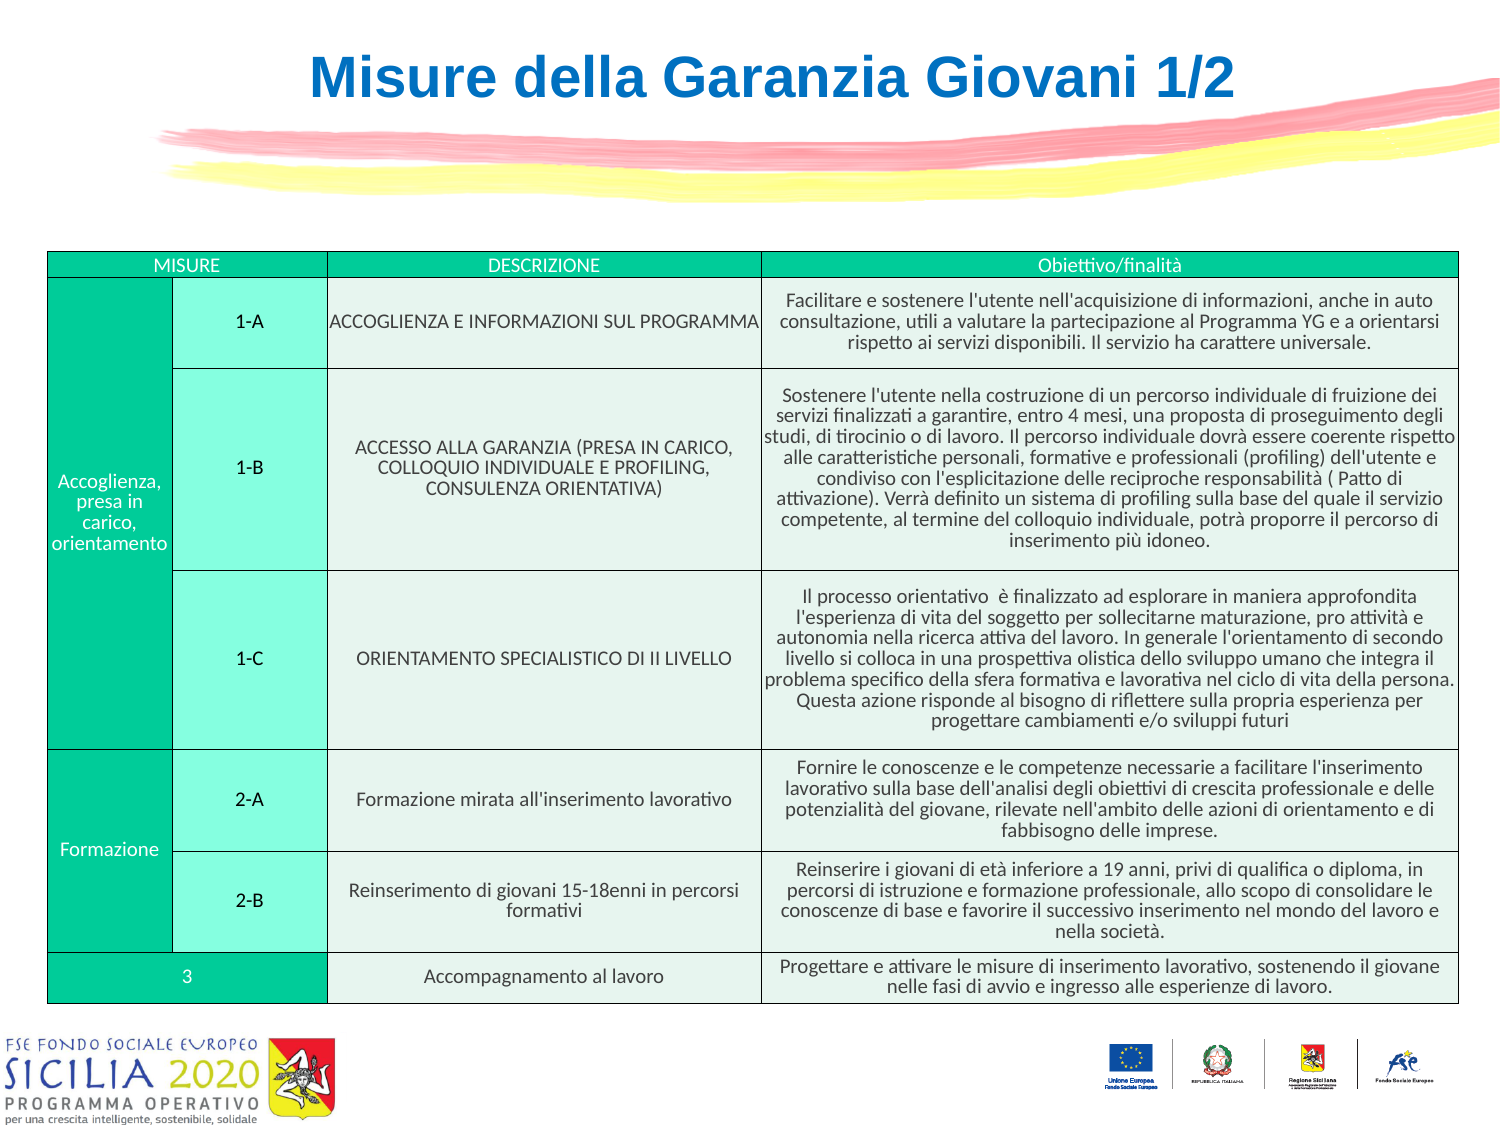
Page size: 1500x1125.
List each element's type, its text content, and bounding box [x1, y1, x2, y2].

table_header DESCRIZIONE [328, 252, 761, 277]
table_cell Fornire le conoscenze e le competenze necessarie a facilitare l'inserimento lavorativo sulla base dell'analisi degli obiettivi di crescita professionale e delle potenzialità del giovane, rilevate nell'ambito delle azioni di orientamento e di fabbisogno delle imprese. [762, 750, 1458, 851]
table_cell ACCESSO ALLA GARANZIA (PRESA IN CARICO, COLLOQUIO INDIVIDUALE E PROFILING, CONSULENZA ORIENTATIVA) [328, 369, 761, 570]
table_cell Reinserire i giovani di età inferiore a 19 anni, privi di qualifica o diploma, in percorsi di istruzione e formazione professionale, allo scopo di consolidare le conoscenze di base e favorire il successivo inserimento nel mondo del lavoro e nella società. [762, 852, 1458, 952]
picture [0, 1032, 347, 1125]
picture [1080, 1035, 1447, 1106]
table_cell 1-C [173, 571, 327, 749]
table_cell Reinserimento di giovani 15-18enni in percorsi formativi [328, 852, 761, 952]
table_cell Progettare e attivare le misure di inserimento lavorativo, sostenendo il giovane nelle fasi di avvio e ingresso alle esperienze di lavoro. [762, 953, 1458, 1003]
table_cell Accoglienza, presa in carico, orientamento [48, 278, 172, 749]
picture [100, 78, 1500, 208]
text_box Misure della Garanzia Giovani 1/2 [47, 36, 1500, 118]
table_cell Sostenere l'utente nella costruzione di un percorso individuale di fruizione dei servizi finalizzati a garantire, entro 4 mesi, una proposta di proseguimento degli studi, di tirocinio o di lavoro. Il percorso individuale dovrà essere coerente rispetto alle caratteristiche personali, formative e professionali (profiling) dell'utente e condiviso con l'esplicitazione delle reciproche responsabilità ( Patto di attivazione). Verrà definito un sistema di profiling sulla base del quale il servizio competente, al termine del colloquio individuale, potrà proporre il percorso di inserimento più idoneo. [762, 369, 1458, 570]
table_cell Accompagnamento al lavoro [328, 953, 761, 1003]
table_cell Il processo orientativo è finalizzato ad esplorare in maniera approfondita l'esperienza di vita del soggetto per sollecitarne maturazione, pro attività e autonomia nella ricerca attiva del lavoro. In generale l'orientamento di secondo livello si colloca in una prospettiva olistica dello sviluppo umano che integra il problema specifico della sfera formativa e lavorativa nel ciclo di vita della persona. Questa azione risponde al bisogno di riflettere sulla propria esperienza per progettare cambiamenti e/o sviluppi futuri [762, 571, 1458, 749]
table_cell ORIENTAMENTO SPECIALISTICO DI II LIVELLO [328, 571, 761, 749]
table_header Obiettivo/finalità [762, 252, 1458, 277]
text_box [41, 267, 47, 368]
table_cell Facilitare e sostenere l'utente nell'acquisizione di informazioni, anche in auto consultazione, utili a valutare la partecipazione al Programma YG e a orientarsi rispetto ai servizi disponibili. Il servizio ha carattere universale. [762, 278, 1458, 368]
table_cell 1-A [173, 278, 327, 368]
table_cell Formazione mirata all'inserimento lavorativo [328, 750, 761, 851]
table_cell Formazione [48, 750, 172, 952]
table_cell 3 [48, 953, 327, 1003]
table_cell ACCOGLIENZA E INFORMAZIONI SUL PROGRAMMA [328, 278, 761, 368]
table_cell 2-A [173, 750, 327, 851]
table_cell 2-B [173, 852, 327, 952]
table_cell 1-B [173, 369, 327, 570]
table_header MISURE [48, 252, 327, 277]
